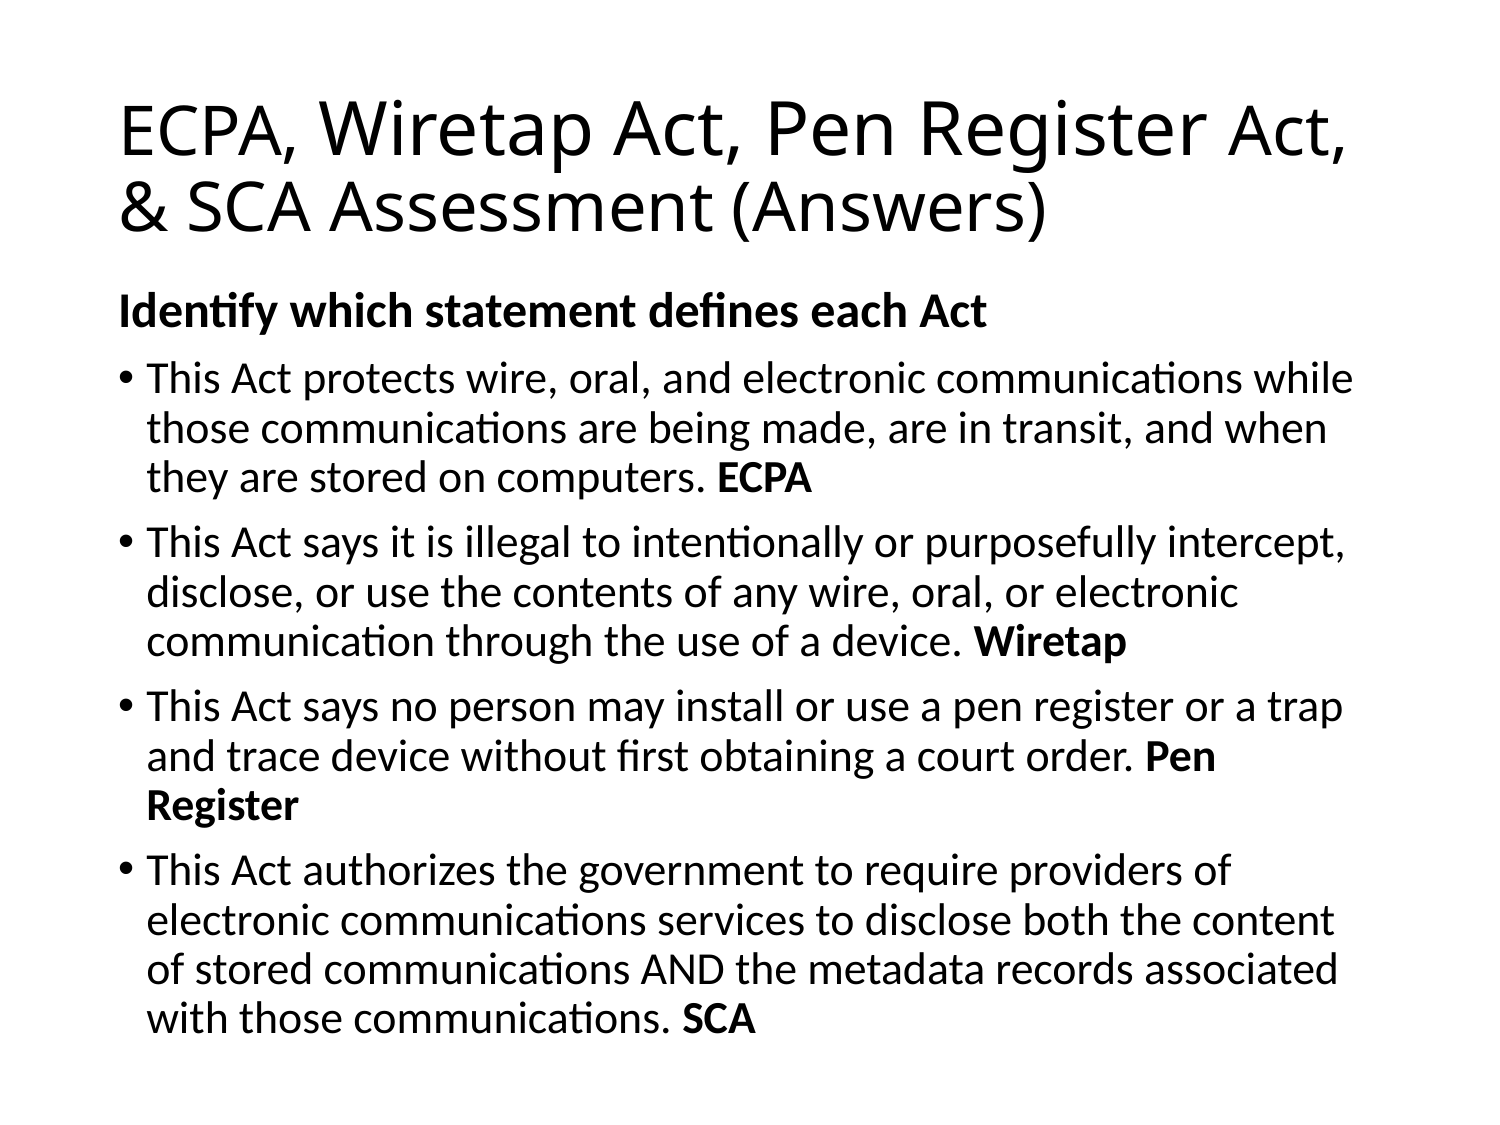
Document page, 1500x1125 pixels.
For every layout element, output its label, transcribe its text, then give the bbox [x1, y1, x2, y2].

title ECPA, Wiretap Act, Pen Register Act, & SCA Assessment (Answers) [102, 59, 1398, 278]
list Identify which statement defines each Act This Act protects wire, oral, and electronic communications while those communications are being made, are in transit, and when they are stored on computers. ECPA This Act says it is illegal to intentionally or purposefully intercept, disclose, or use the contents of any wire, oral, or electronic communication through the use of a device. Wiretap This Act says no person may install or use a pen register or a trap and trace device without first obtaining a court order. Pen Register This Act authorizes the government to require providers of electronic communications services to disclose both the content of stored communications AND the metadata records associated with those communications. SCA [102, 277, 1371, 1014]
